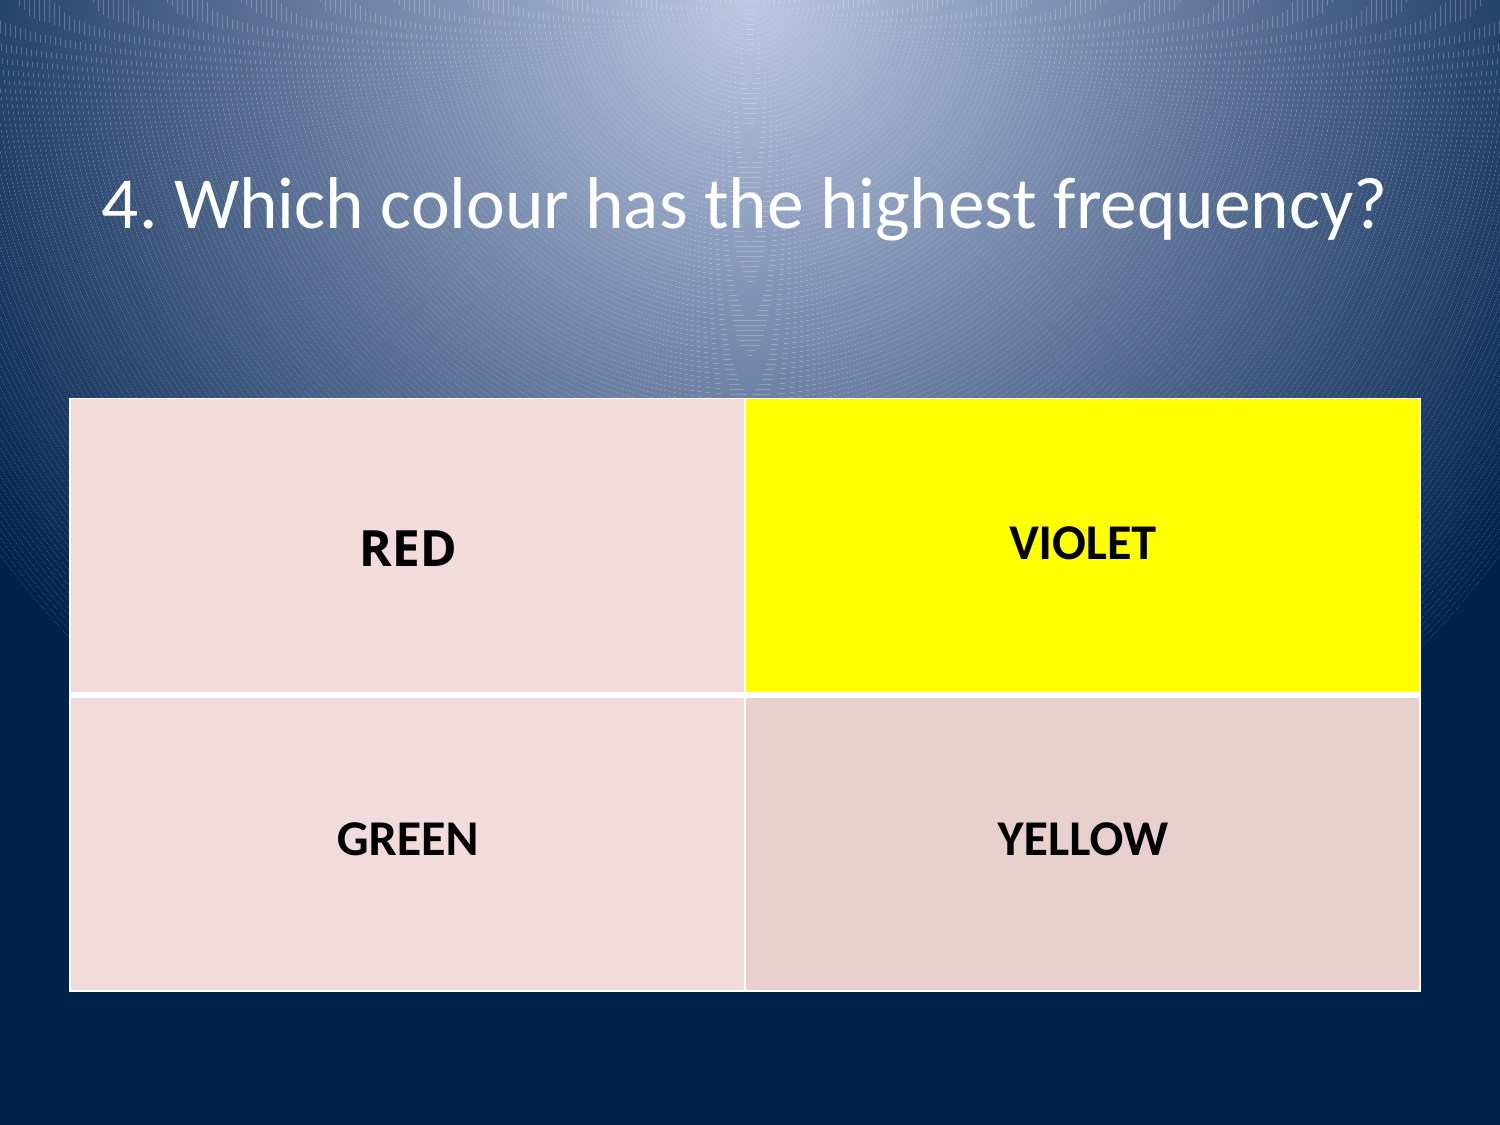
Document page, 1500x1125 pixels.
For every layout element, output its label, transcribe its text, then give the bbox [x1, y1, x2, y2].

table_header RED [71, 399, 744, 692]
title 4. Which colour has the highest frequency? [70, 105, 1421, 293]
table_cell YELLOW [746, 698, 1419, 990]
table_cell GREEN [71, 698, 744, 990]
table_header VIOLET [746, 399, 1419, 692]
